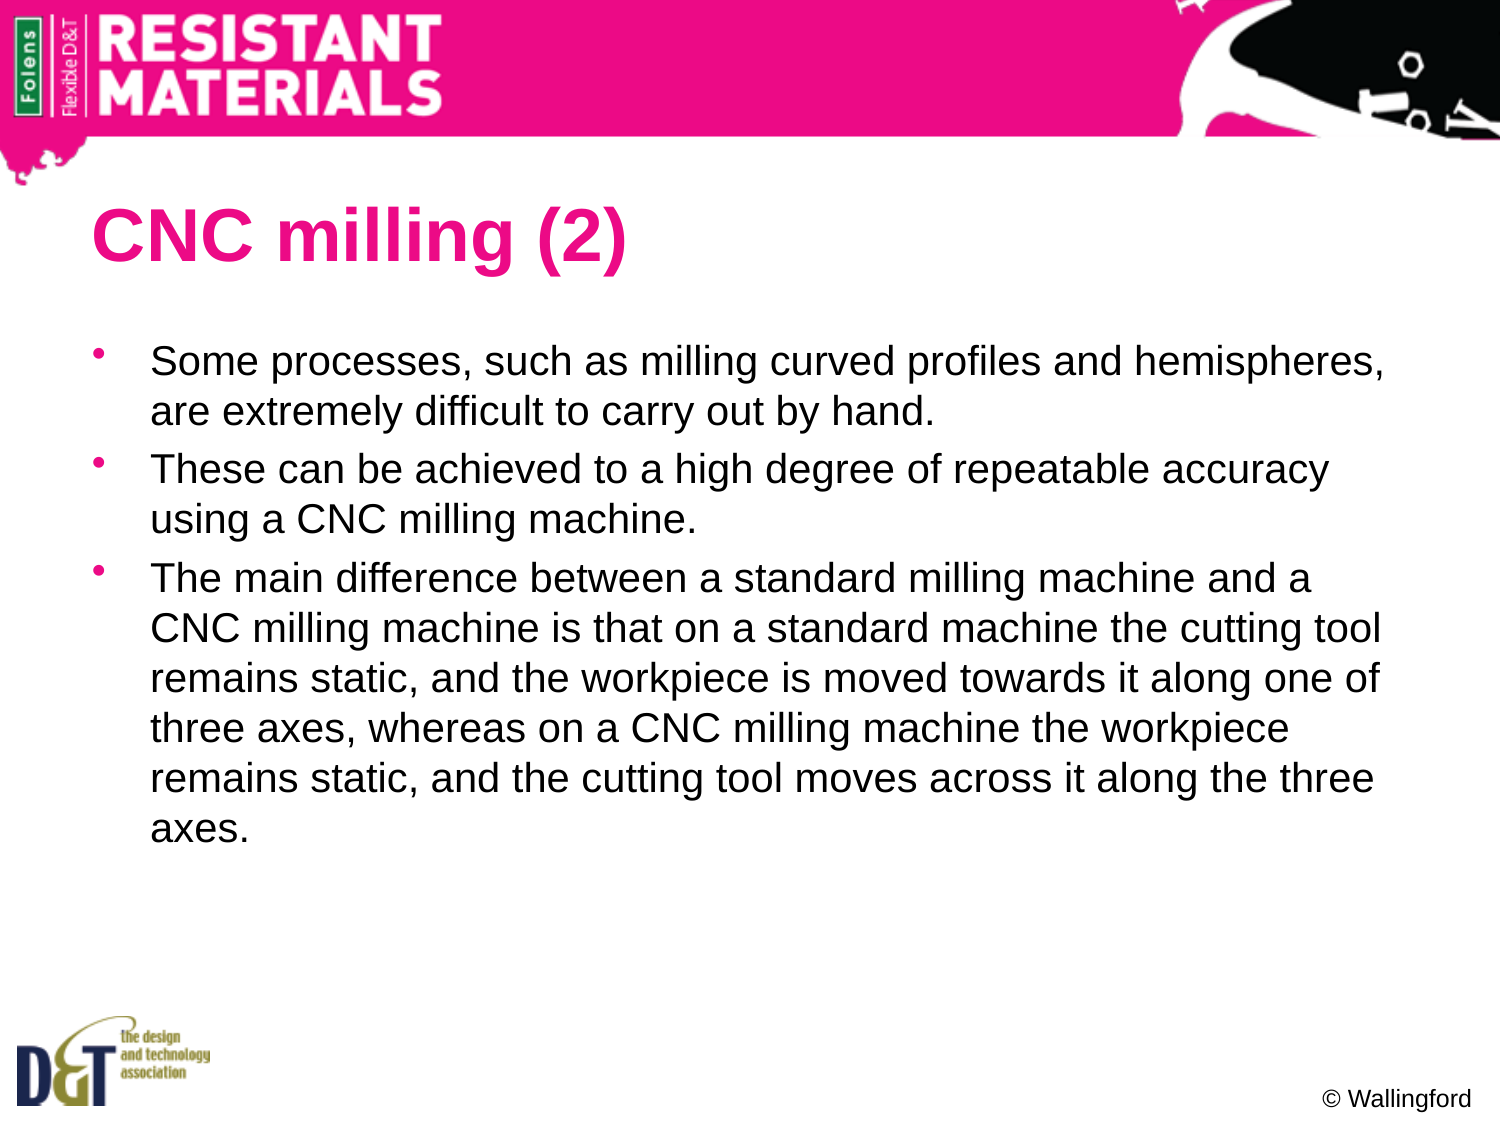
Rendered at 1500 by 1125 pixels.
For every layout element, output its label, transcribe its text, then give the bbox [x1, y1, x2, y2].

list Some processes, such as milling curved profiles and hemispheres, are extremely difficult to carry out by hand. These can be achieved to a high degree of repeatable accuracy using a CNC milling machine. The main difference between a standard milling machine and a CNC milling machine is that on a standard machine the cutting tool remains static, and the workpiece is moved towards it along one of three axes, whereas on a CNC milling machine the workpiece remains static, and the cutting tool moves across it along the three axes. [76, 326, 1402, 982]
text_box © Wallingford [1257, 1074, 1495, 1125]
title CNC milling (2) [76, 160, 1427, 301]
picture [0, 0, 1500, 1125]
